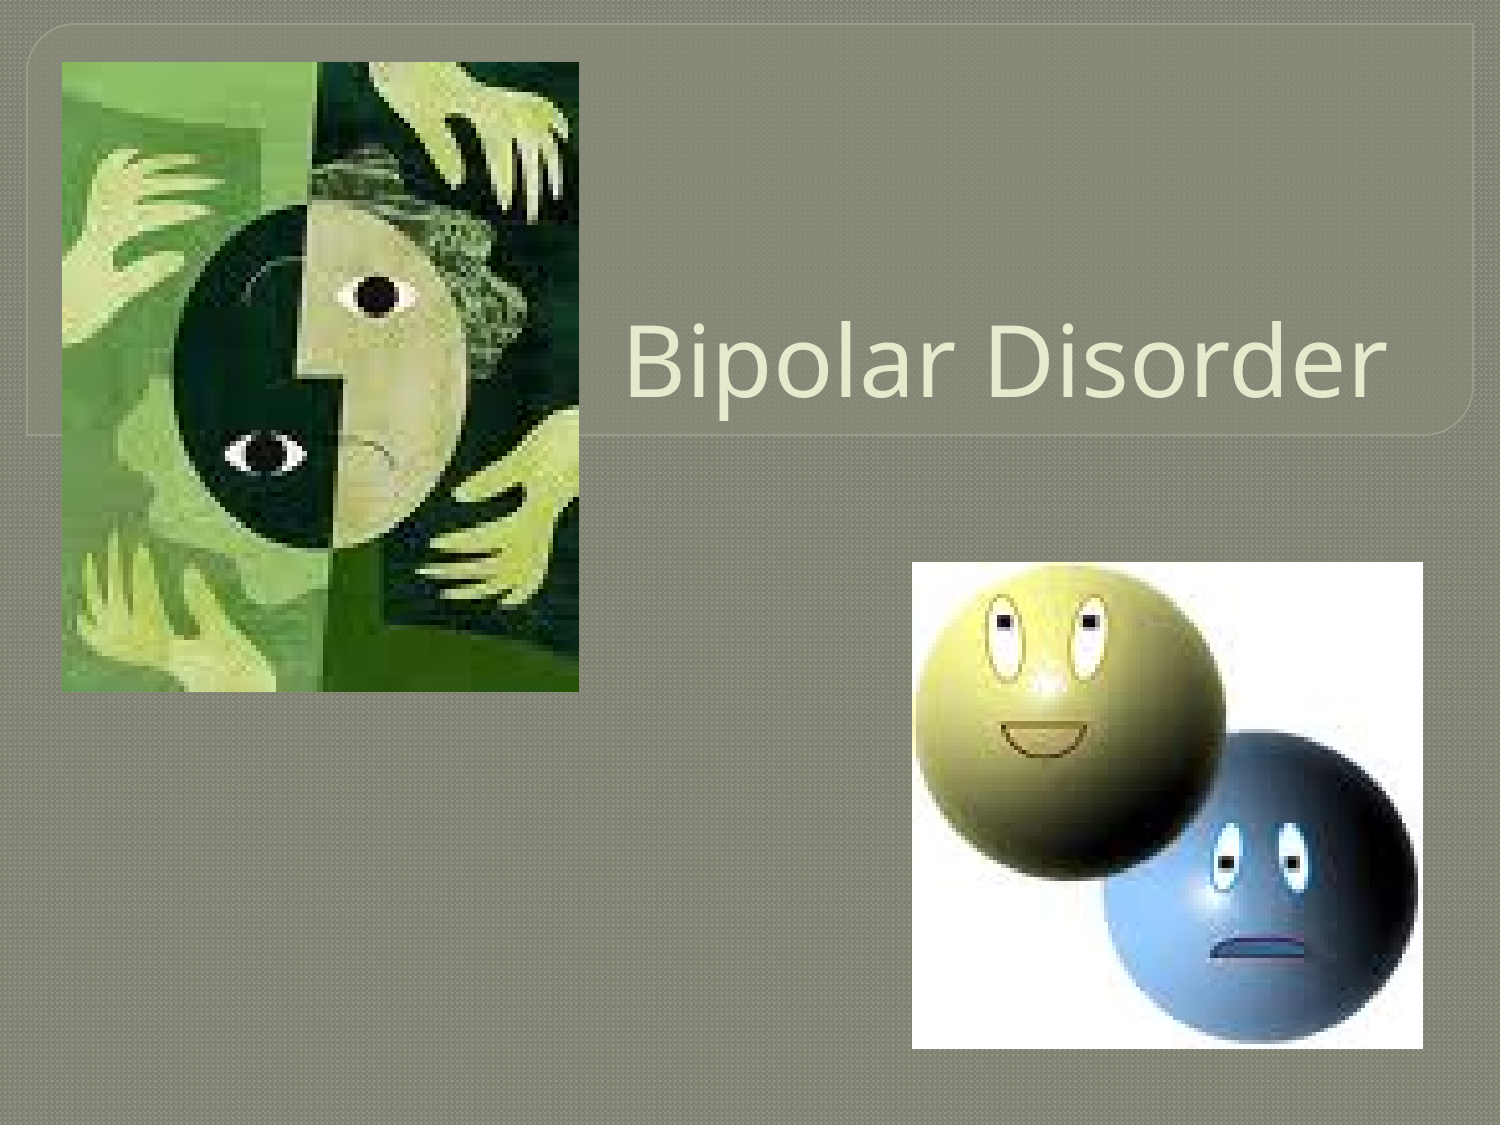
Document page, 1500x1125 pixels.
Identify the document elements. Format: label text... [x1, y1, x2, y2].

title Bipolar Disorder [580, 62, 1427, 425]
picture [912, 562, 1423, 1049]
picture [62, 62, 580, 692]
